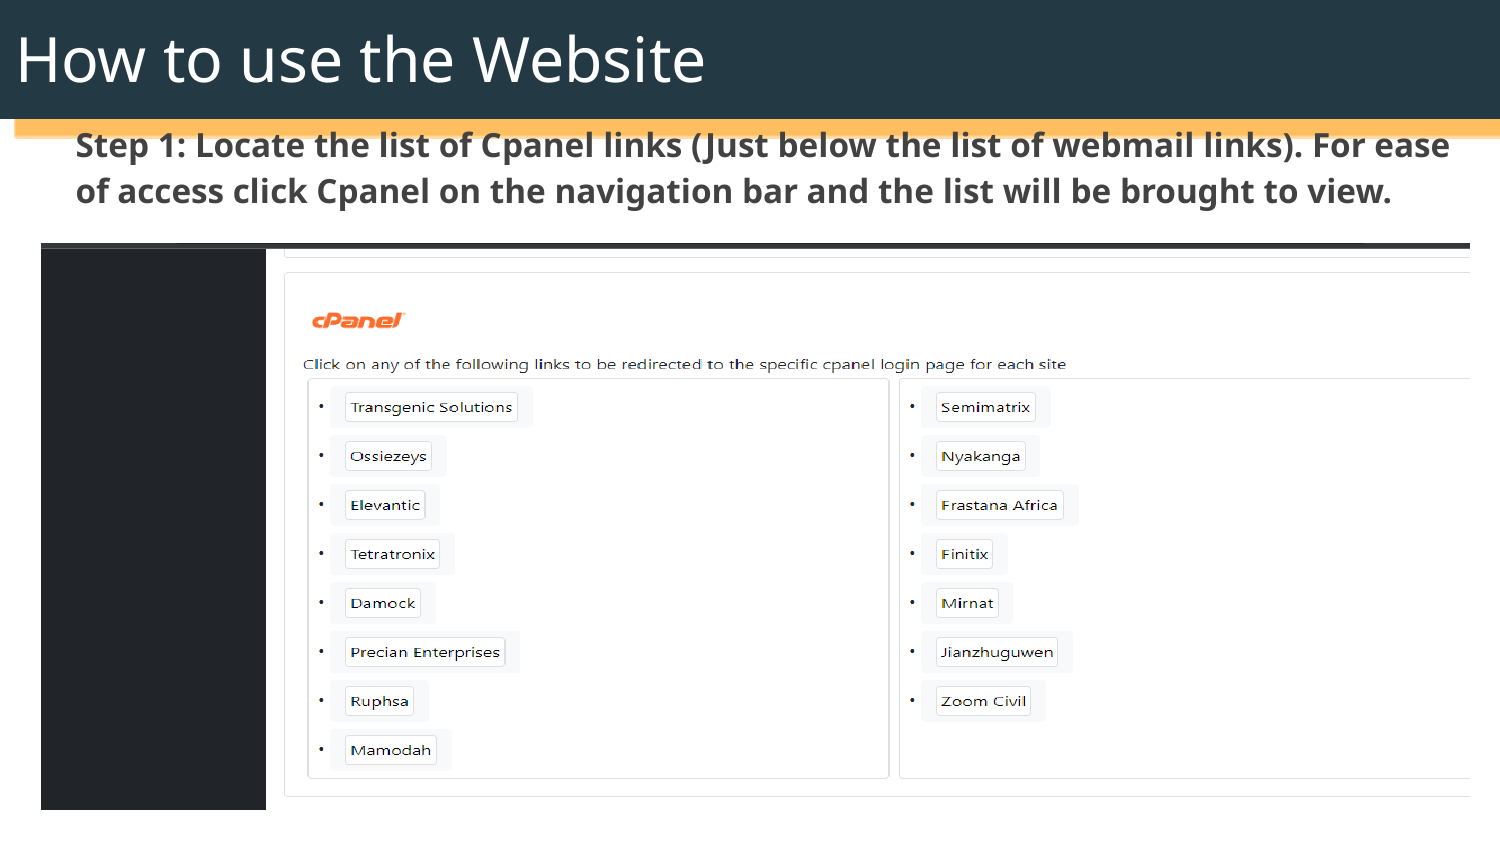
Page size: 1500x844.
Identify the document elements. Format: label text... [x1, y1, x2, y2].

text_box Step 1: Locate the list of Cpanel links (Just below the list of webmail links). For ease of access click Cpanel on the navigation bar and the list will be brought to view. [60, 103, 1500, 827]
text_box How to use the Website [0, 0, 1500, 119]
picture [40, 242, 1471, 811]
